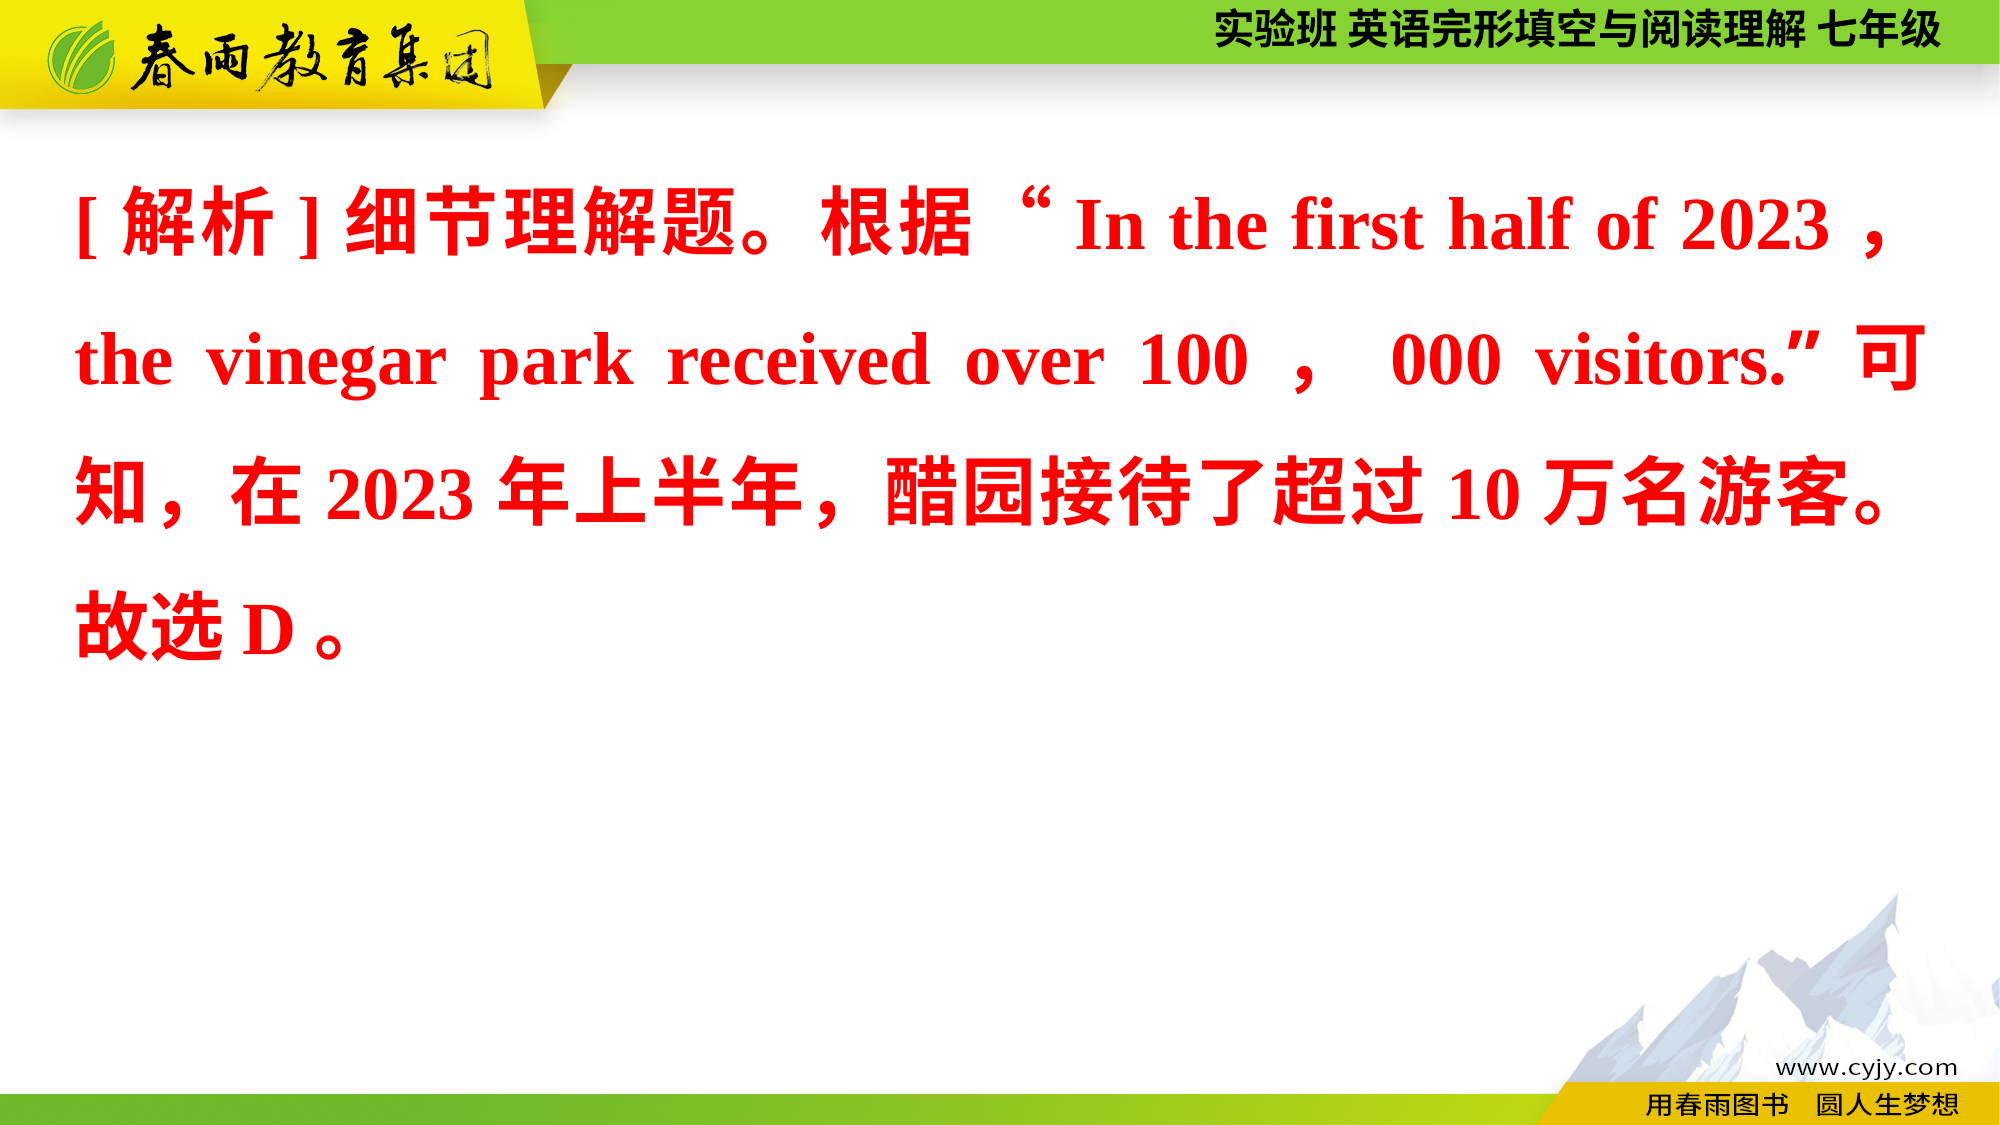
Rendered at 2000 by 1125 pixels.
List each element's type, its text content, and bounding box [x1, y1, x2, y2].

list [解析]细节理解题。根据“In the first half of 2023， the vinegar park received over 100，000 visitors.”可知，在2023年上半年，醋园接待了超过10万名游客。故选D。 [59, 122, 1944, 530]
picture [0, 0, 2000, 1125]
